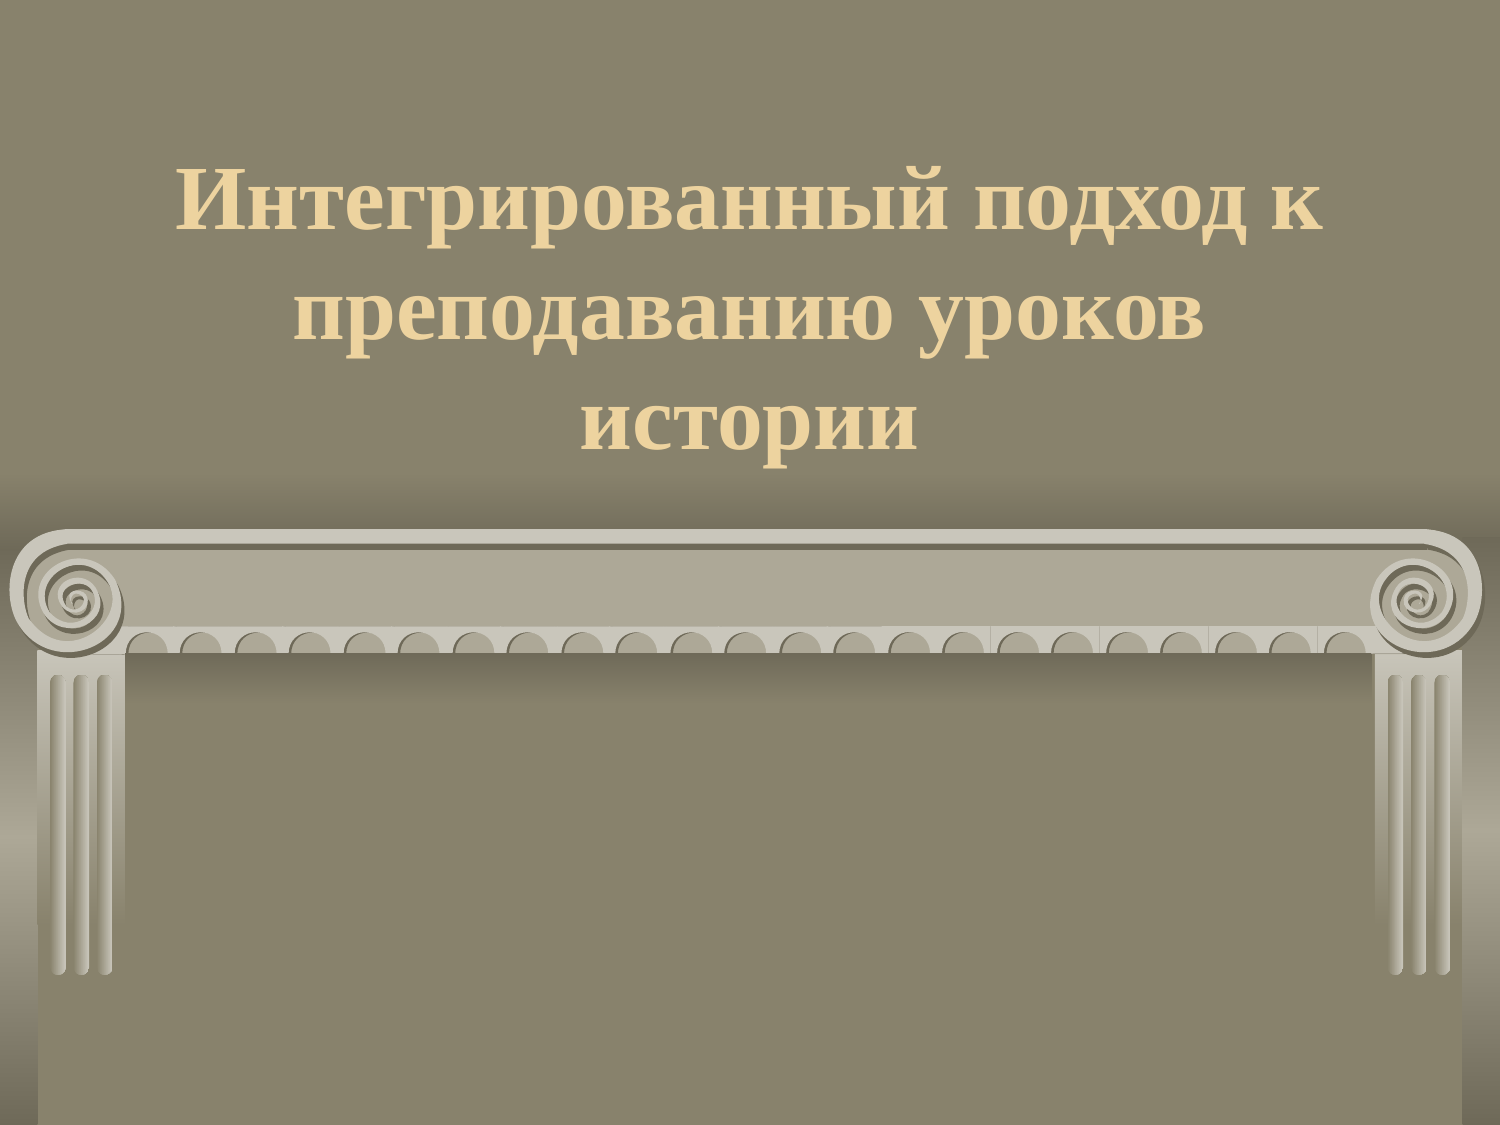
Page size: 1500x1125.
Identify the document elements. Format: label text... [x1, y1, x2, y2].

title Интегрированный подход к преподаванию уроков истории [112, 128, 1388, 476]
